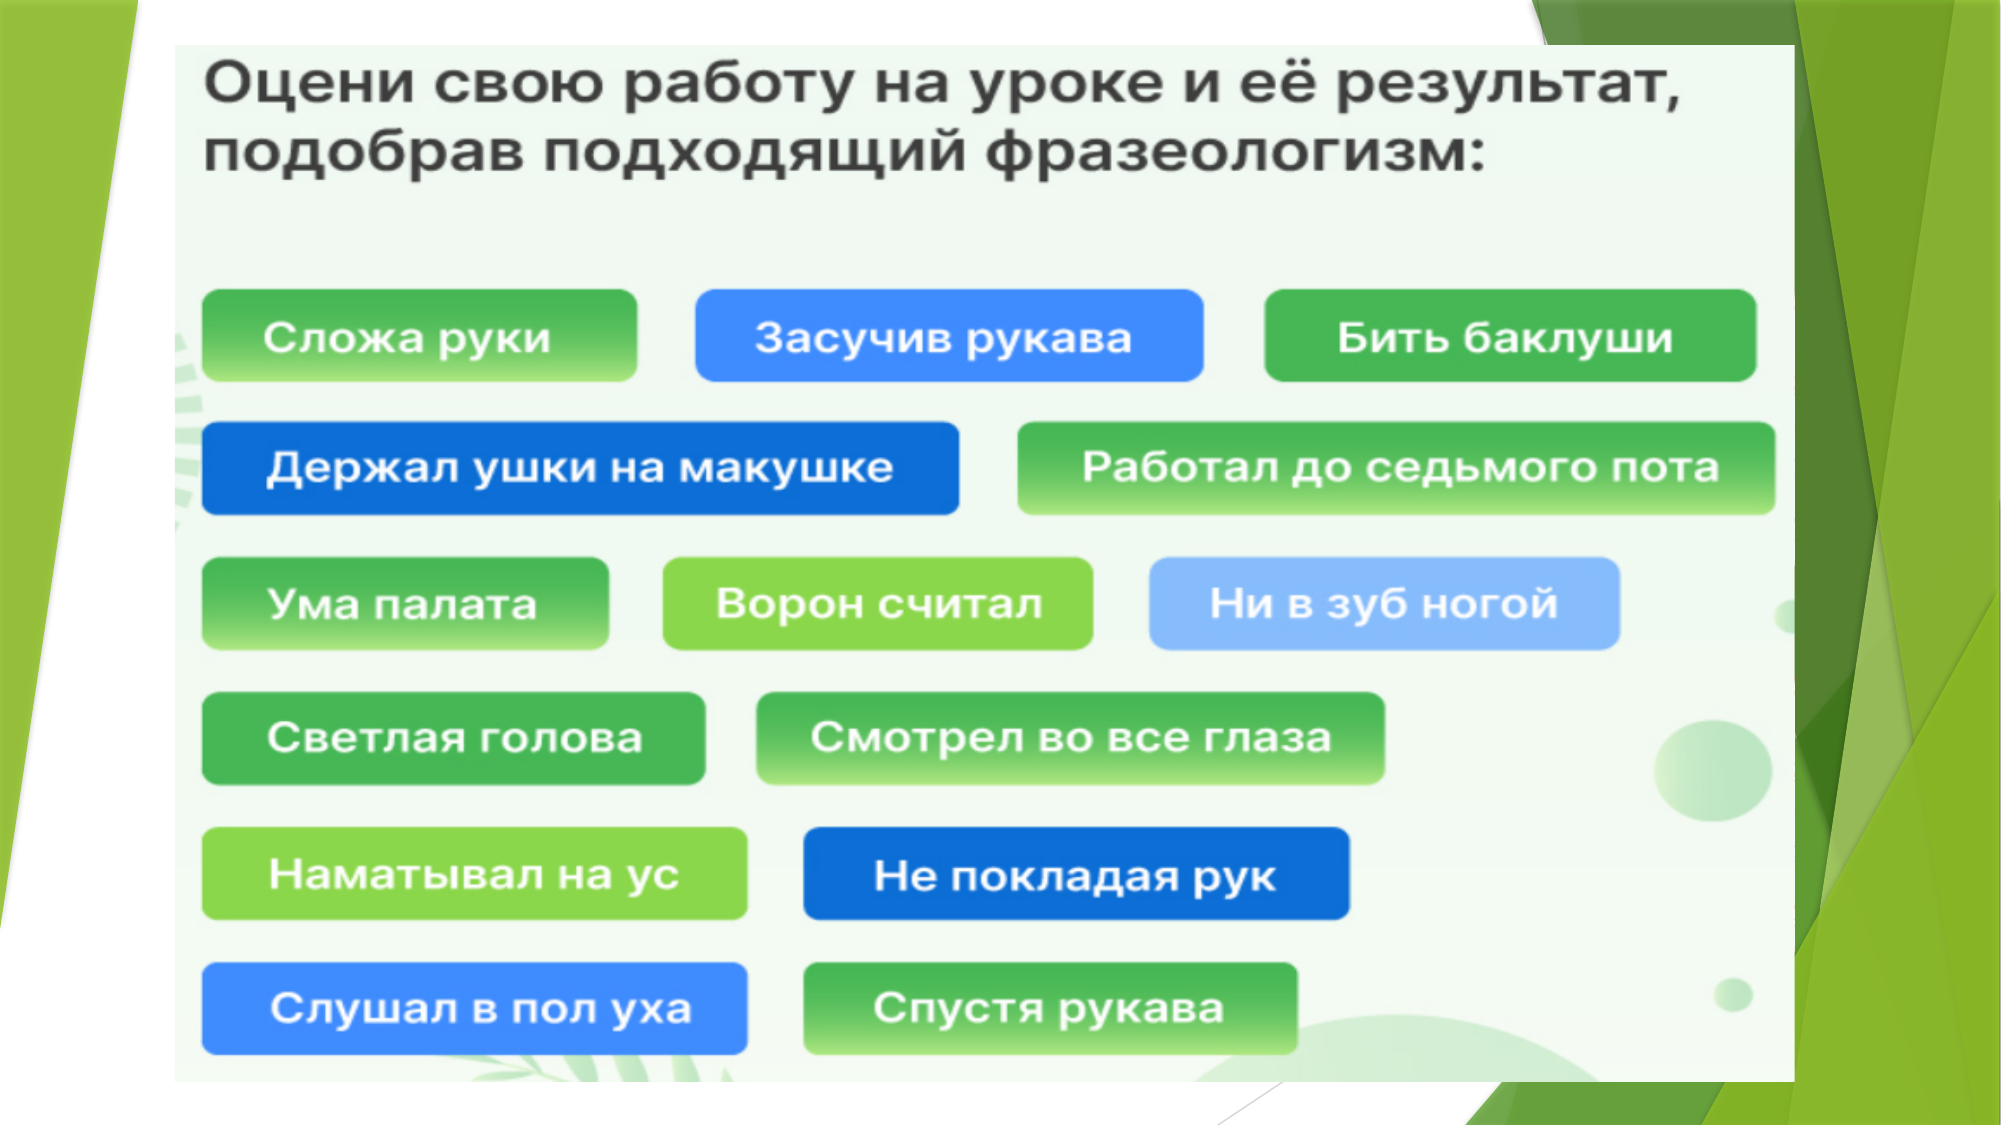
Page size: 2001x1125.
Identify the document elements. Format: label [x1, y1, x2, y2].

picture [174, 44, 1796, 1083]
